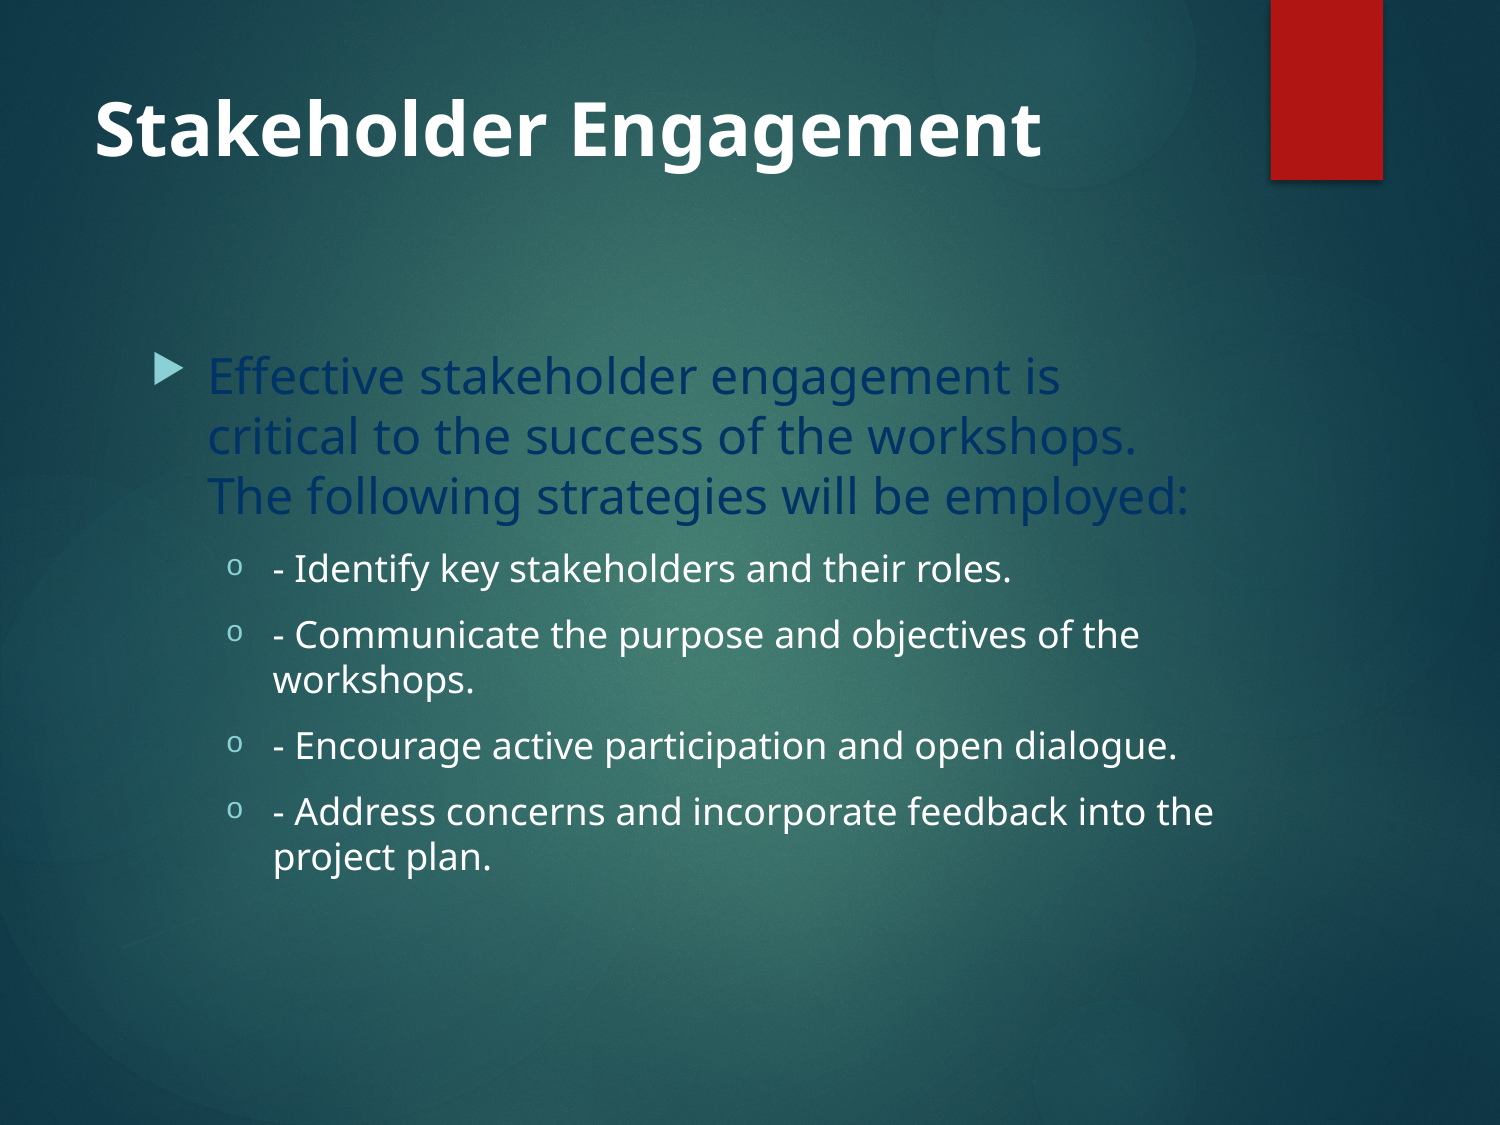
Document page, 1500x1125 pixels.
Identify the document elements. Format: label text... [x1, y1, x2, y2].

title Stakeholder Engagement [79, 74, 1237, 304]
list Effective stakeholder engagement is critical to the success of the workshops. The following strategies will be employed: - Identify key stakeholders and their roles. - Communicate the purpose and objectives of the workshops. - Encourage active participation and open dialogue. - Address concerns and incorporate feedback into the project plan. [135, 336, 1237, 1025]
